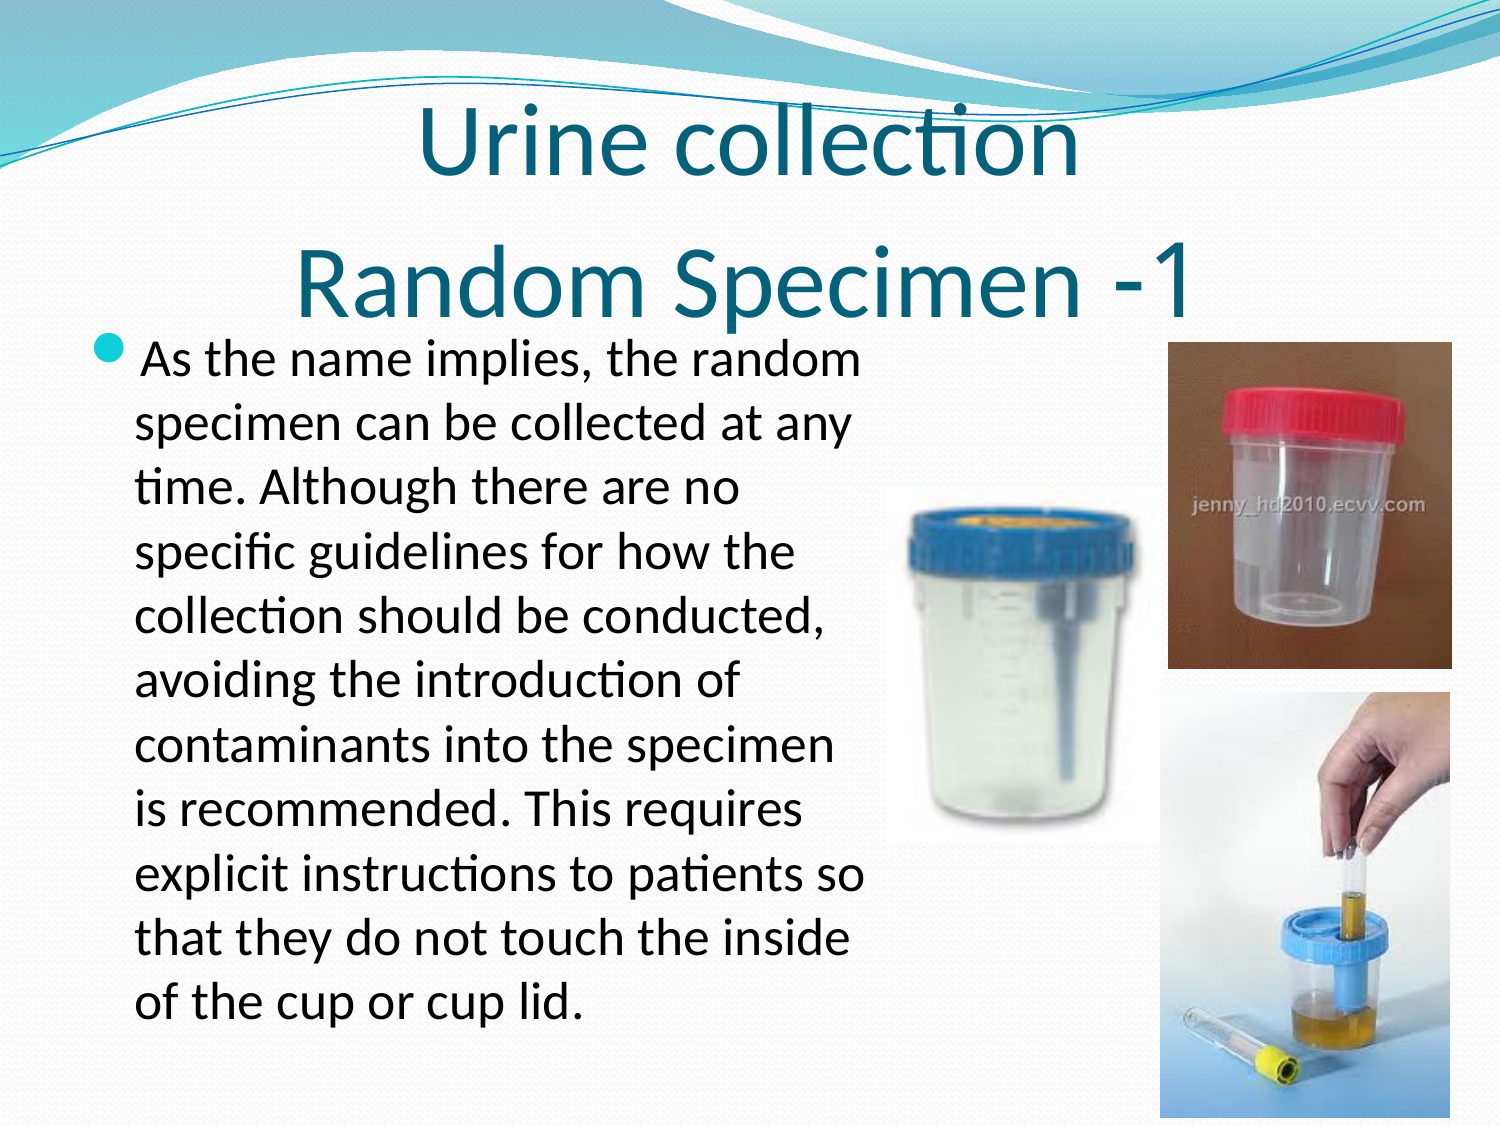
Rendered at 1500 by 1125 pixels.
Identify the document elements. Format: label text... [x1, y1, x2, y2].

text_box 1- Random Specimen [74, 150, 1425, 339]
list As the name implies, the random specimen can be collected at any time. Although there are no specific guidelines for how the collection should be conducted, avoiding the introduction of contaminants into the specimen is recommended. This requires explicit instructions to patients so that they do not touch the inside of the cup or cup lid. [75, 339, 888, 1043]
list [1168, 341, 1452, 669]
title Urine collection [75, 8, 1425, 150]
picture [887, 487, 1451, 1118]
